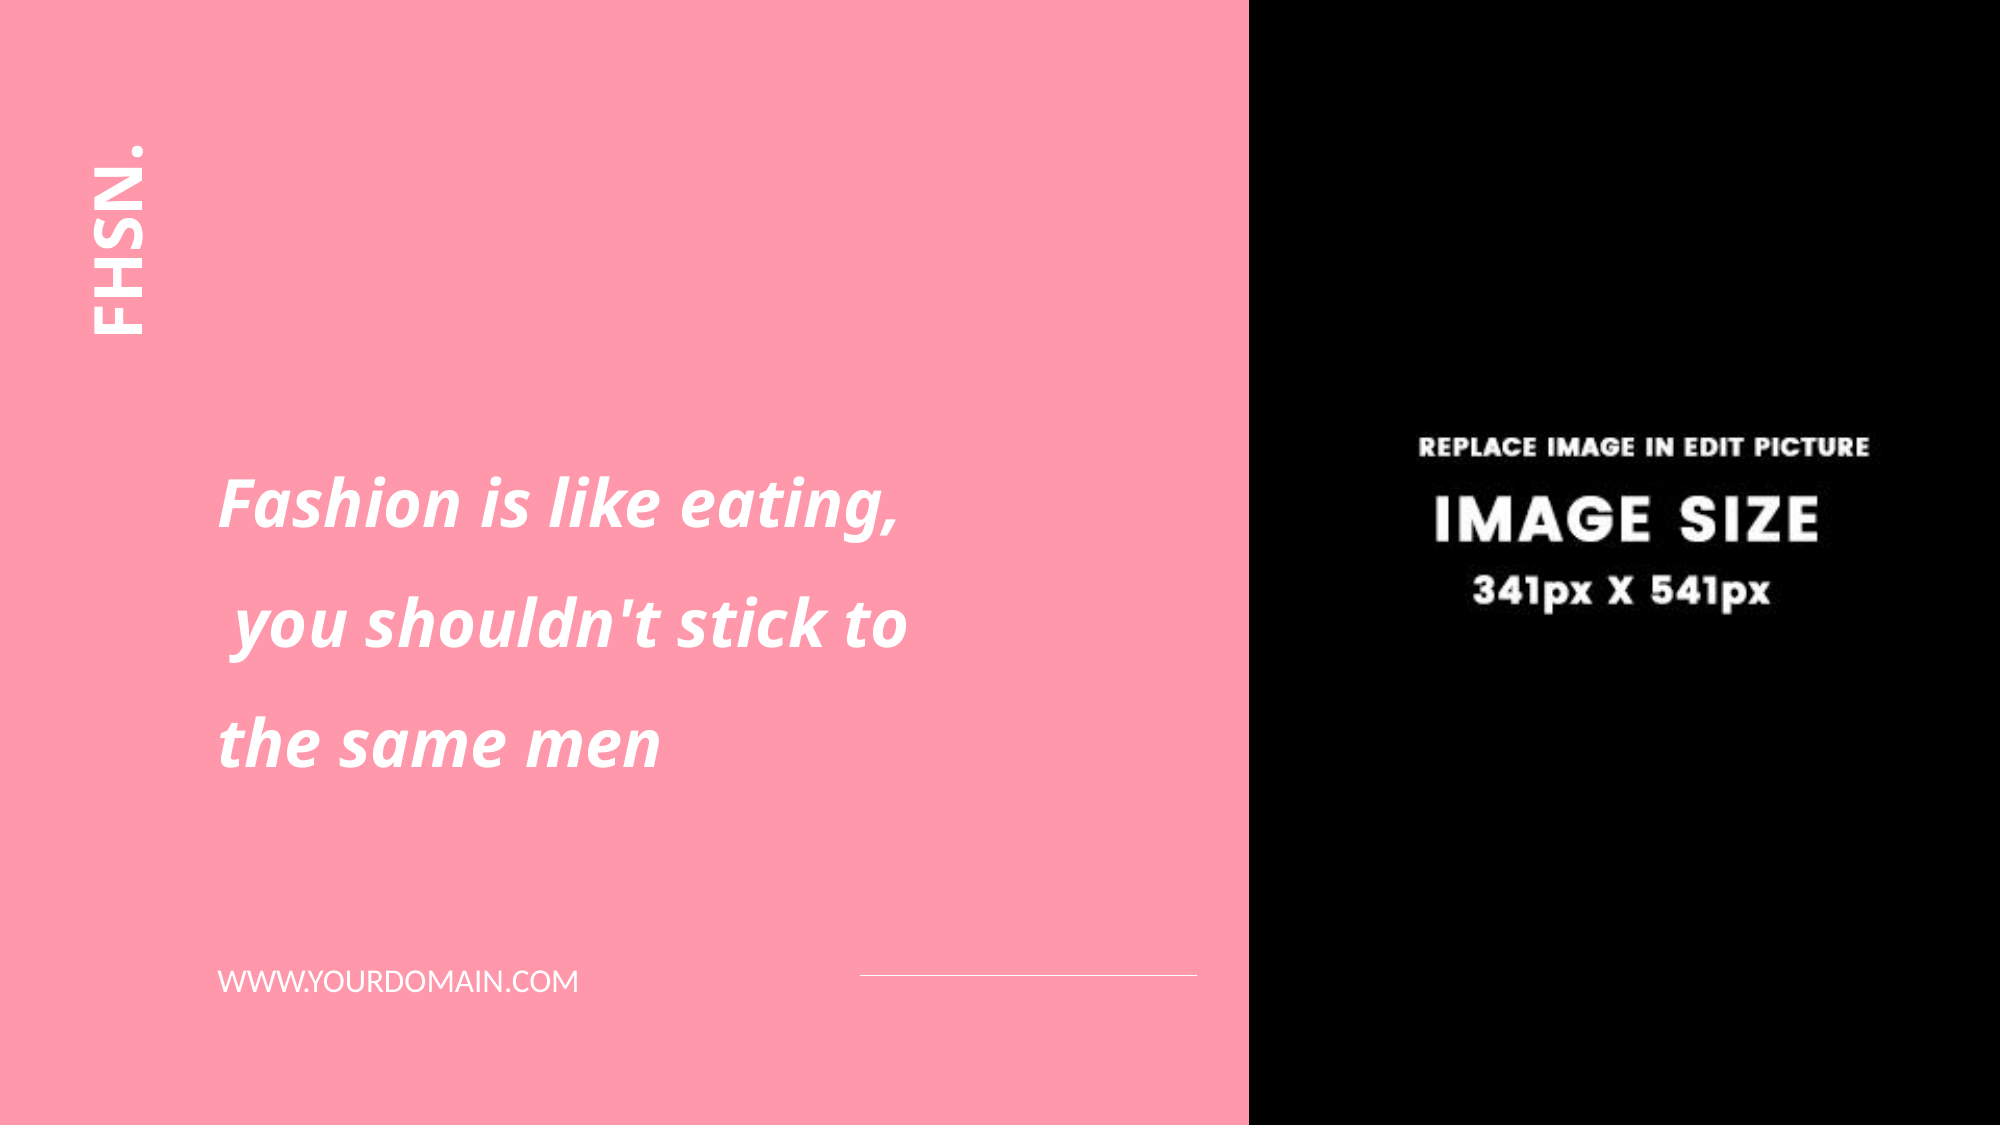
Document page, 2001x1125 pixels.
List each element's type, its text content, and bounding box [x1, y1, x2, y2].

text_box Fashion is like eating, you shouldn't stick to the same men [202, 413, 1143, 792]
picture [1248, 0, 2000, 1125]
text_box FHSN. [67, 61, 164, 356]
text_box WWW.YOURDOMAIN.COM [202, 951, 828, 1007]
